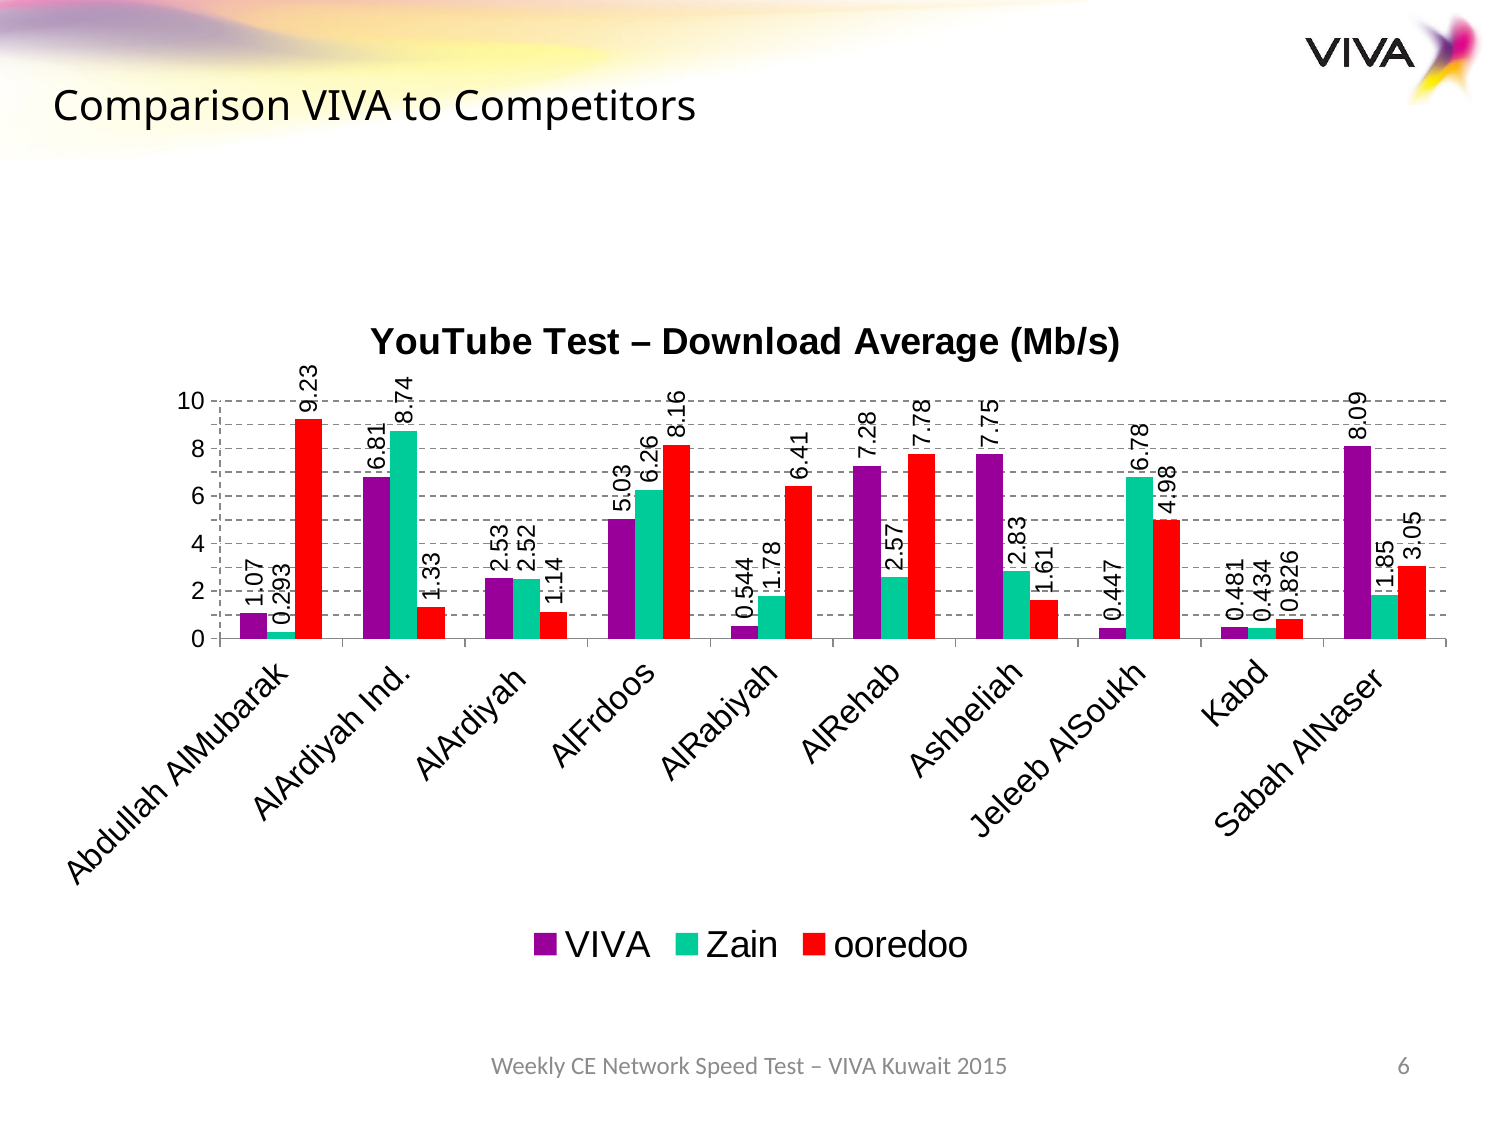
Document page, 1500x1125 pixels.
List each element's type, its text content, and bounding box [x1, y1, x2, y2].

text_box 6 [1074, 1042, 1425, 1103]
picture [1300, 12, 1485, 105]
picture [0, 0, 1089, 160]
text_box Comparison VIVA to Competitors [37, 24, 1278, 184]
text_box Weekly CE Network Speed Test – VIVA Kuwait 2015 [205, 1042, 1074, 1103]
chart [27, 287, 1476, 974]
